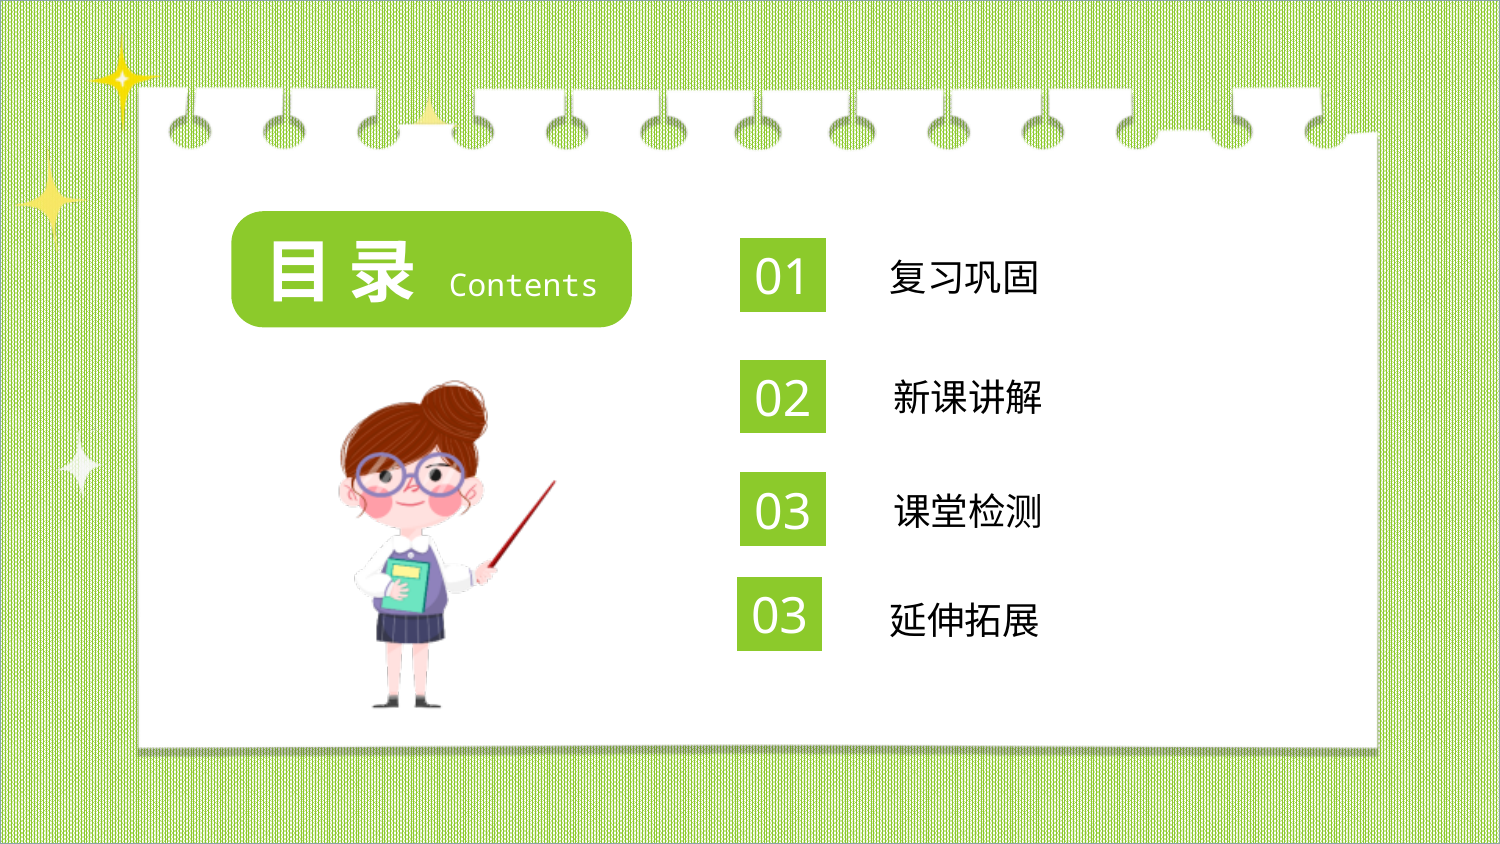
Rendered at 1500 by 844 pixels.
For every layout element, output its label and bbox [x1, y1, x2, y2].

picture [211, 354, 610, 753]
text_box [737, 359, 1454, 443]
text_box [737, 471, 1454, 555]
text_box [734, 576, 1451, 660]
text_box [0, 0, 1500, 779]
text_box [737, 237, 1454, 321]
text_box [0, 779, 1500, 844]
